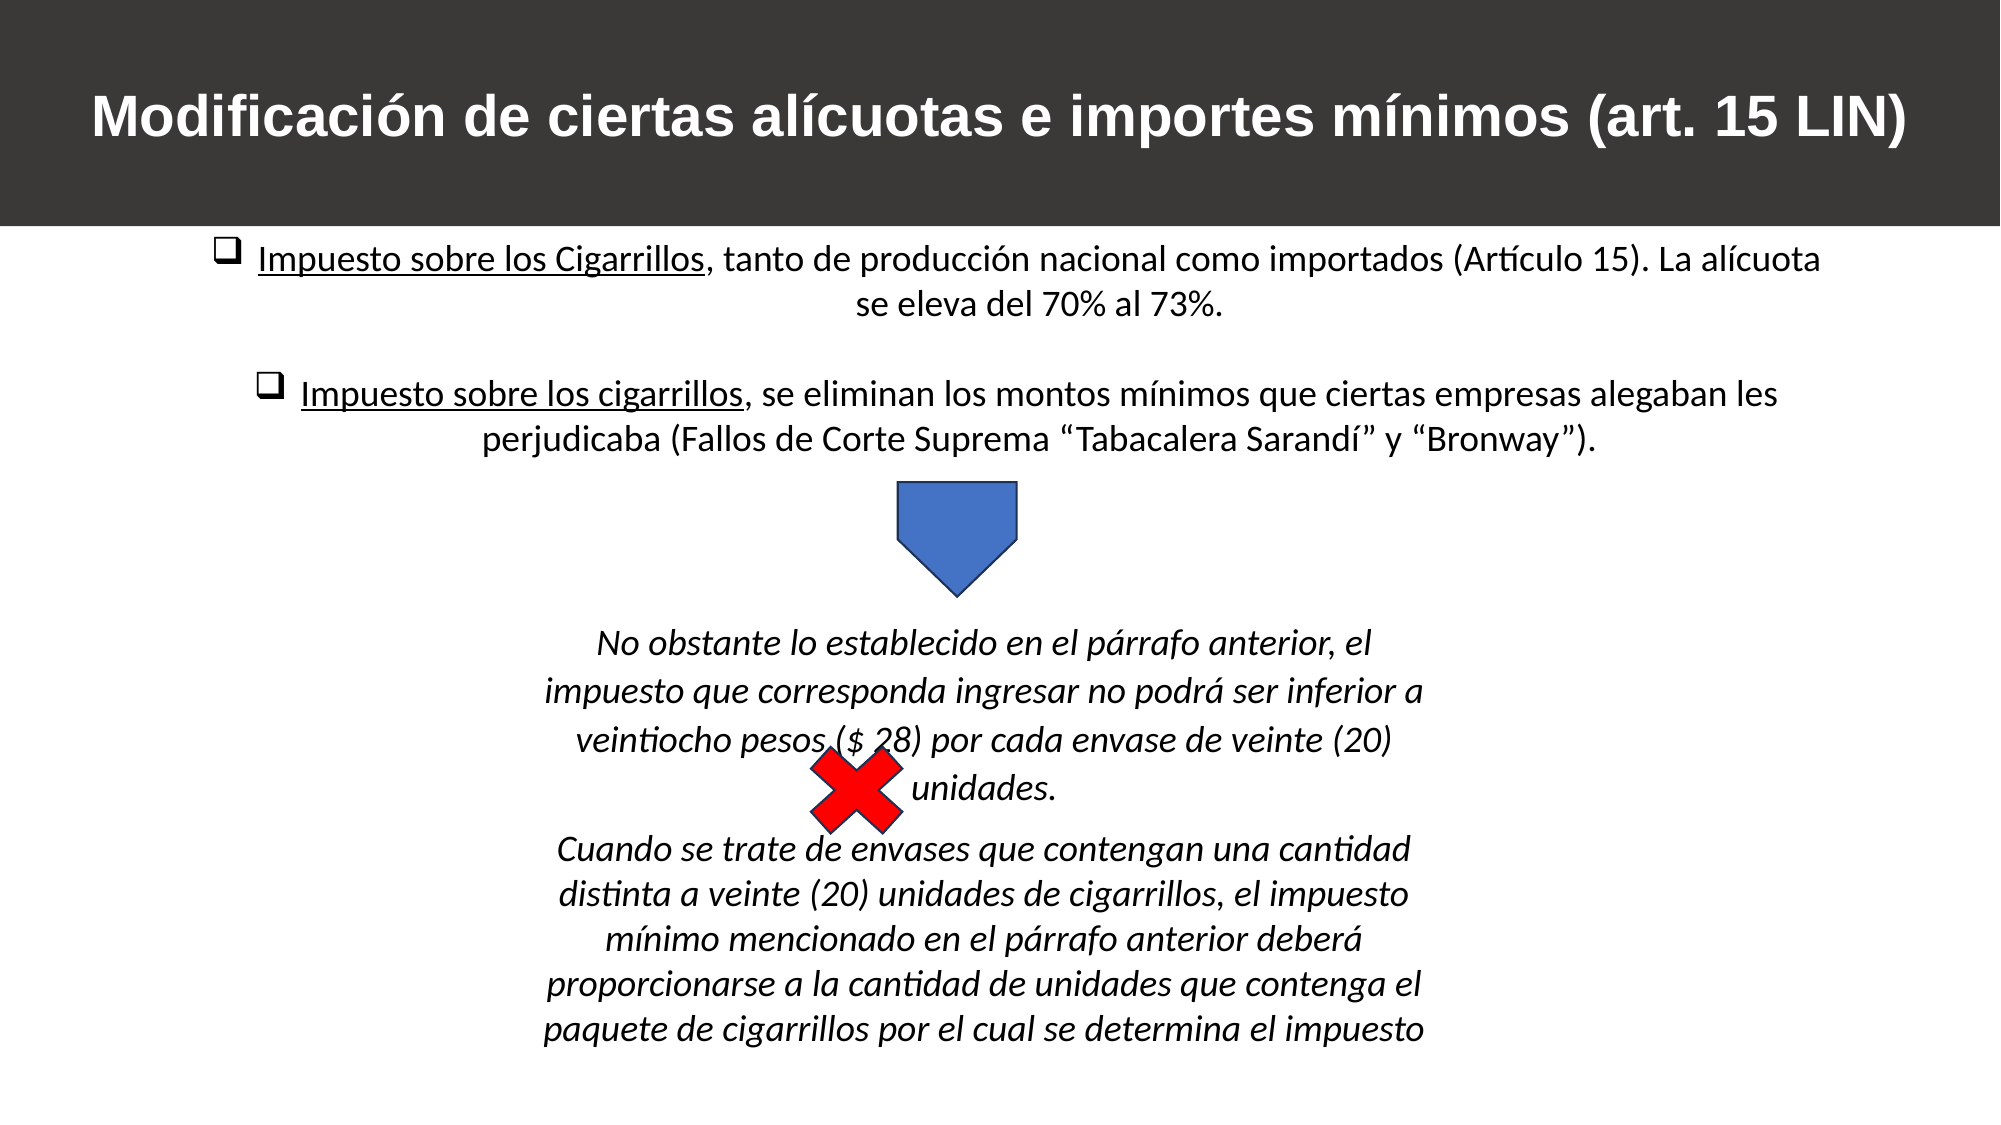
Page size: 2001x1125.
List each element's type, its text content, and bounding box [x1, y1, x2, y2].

text_box [896, 481, 1018, 599]
text_box [809, 745, 904, 835]
text_box Modificación de ciertas alícuotas e importes mínimos (art. 15 LIN) [0, 0, 2000, 227]
text_box Impuesto sobre los Cigarrillos, tanto de producción nacional como importados (Artículo 15). La alícuota se eleva del 70% al 73%. Impuesto sobre los cigarrillos, se eliminan los montos mínimos que ciertas empresas alegaban les perjudicaba (Fallos de Corte Suprema “Tabacalera Sarandí” y “Bronway”). [181, 226, 1852, 646]
text_box No obstante lo establecido en el párrafo anterior, el impuesto que corresponda ingresar no podrá ser inferior a veintiocho pesos ($ 28) por cada envase de veinte (20) unidades. Cuando se trate de envases que contengan una cantidad distinta a veinte (20) unidades de cigarrillos, el impuesto mínimo mencionado en el párrafo anterior deberá proporcionarse a la cantidad de unidades que contenga el paquete de cigarrillos por el cual se determina el impuesto [516, 607, 1518, 1057]
